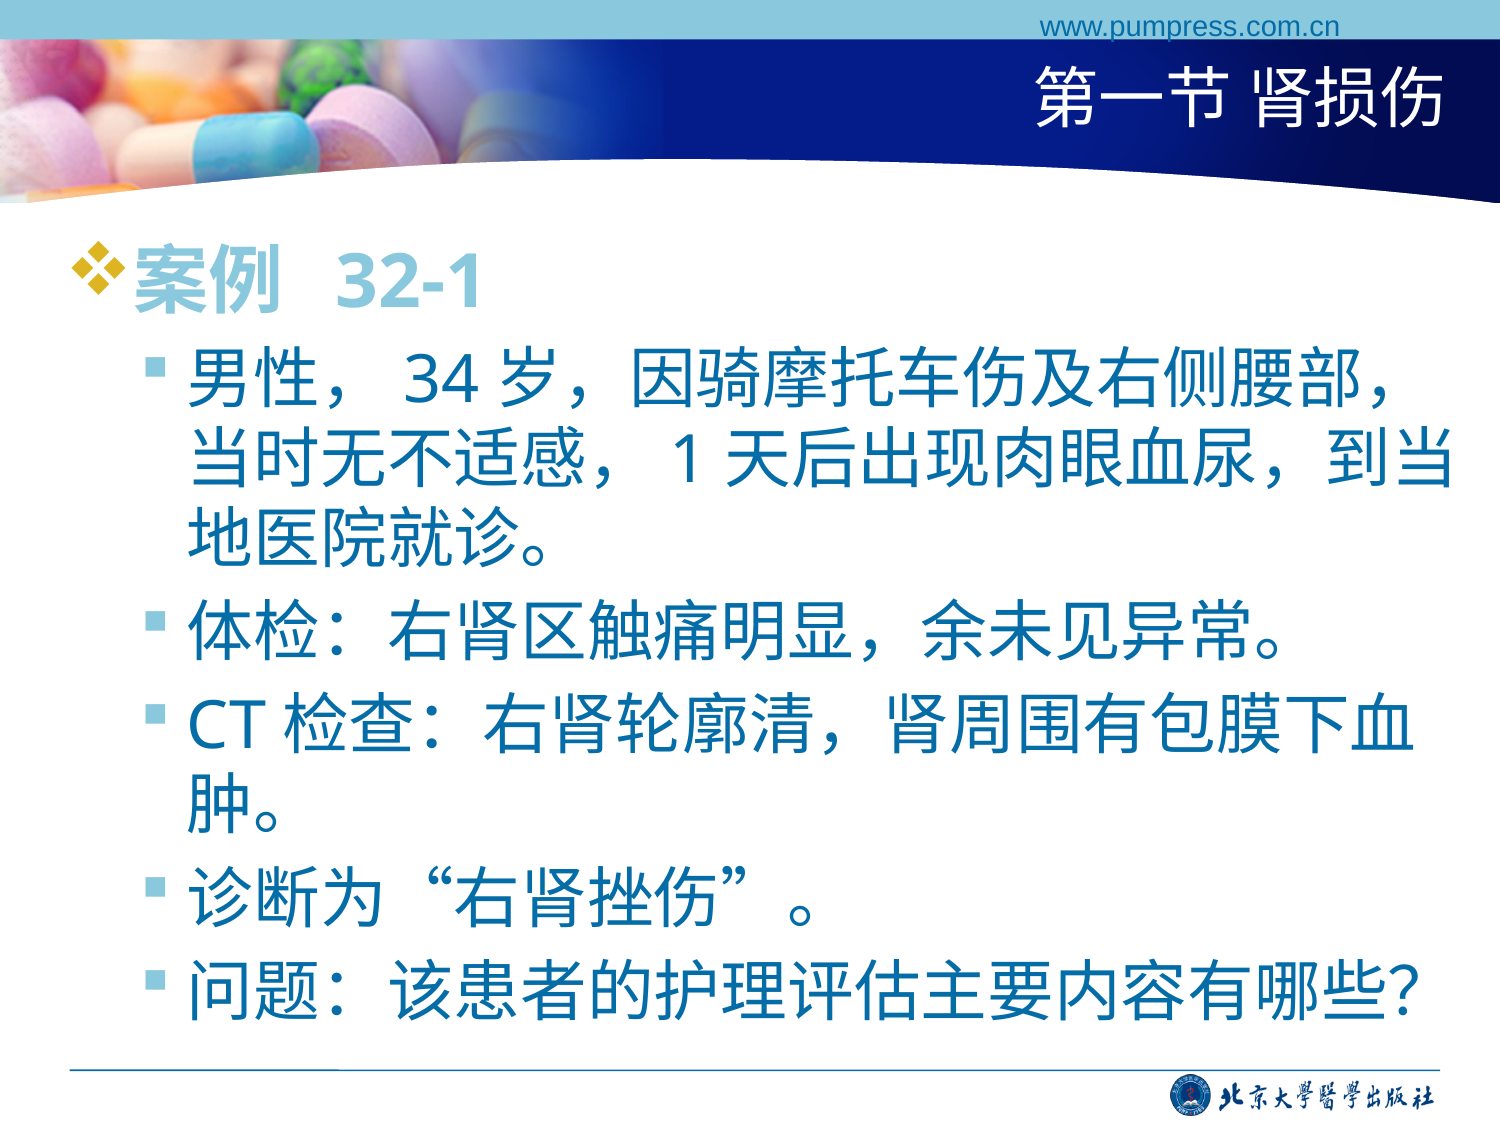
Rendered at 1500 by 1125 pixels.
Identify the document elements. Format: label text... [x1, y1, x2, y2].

title 第一节 肾损伤 [137, 49, 1463, 143]
picture [0, 40, 1500, 203]
list 案例 32-1 男性，34岁，因骑摩托车伤及右侧腰部，当时无不适感，1天后出现肉眼血尿，到当地医院就诊。 体检：右肾区触痛明显，余未见异常。 CT检查：右肾轮廓清，肾周围有包膜下血肿。 诊断为“右肾挫伤”。 问题：该患者的护理评估主要内容有哪些？ [49, 224, 1500, 1026]
slide_number www.pumpress.com.cn [1025, 0, 1463, 38]
picture [1170, 1074, 1436, 1118]
